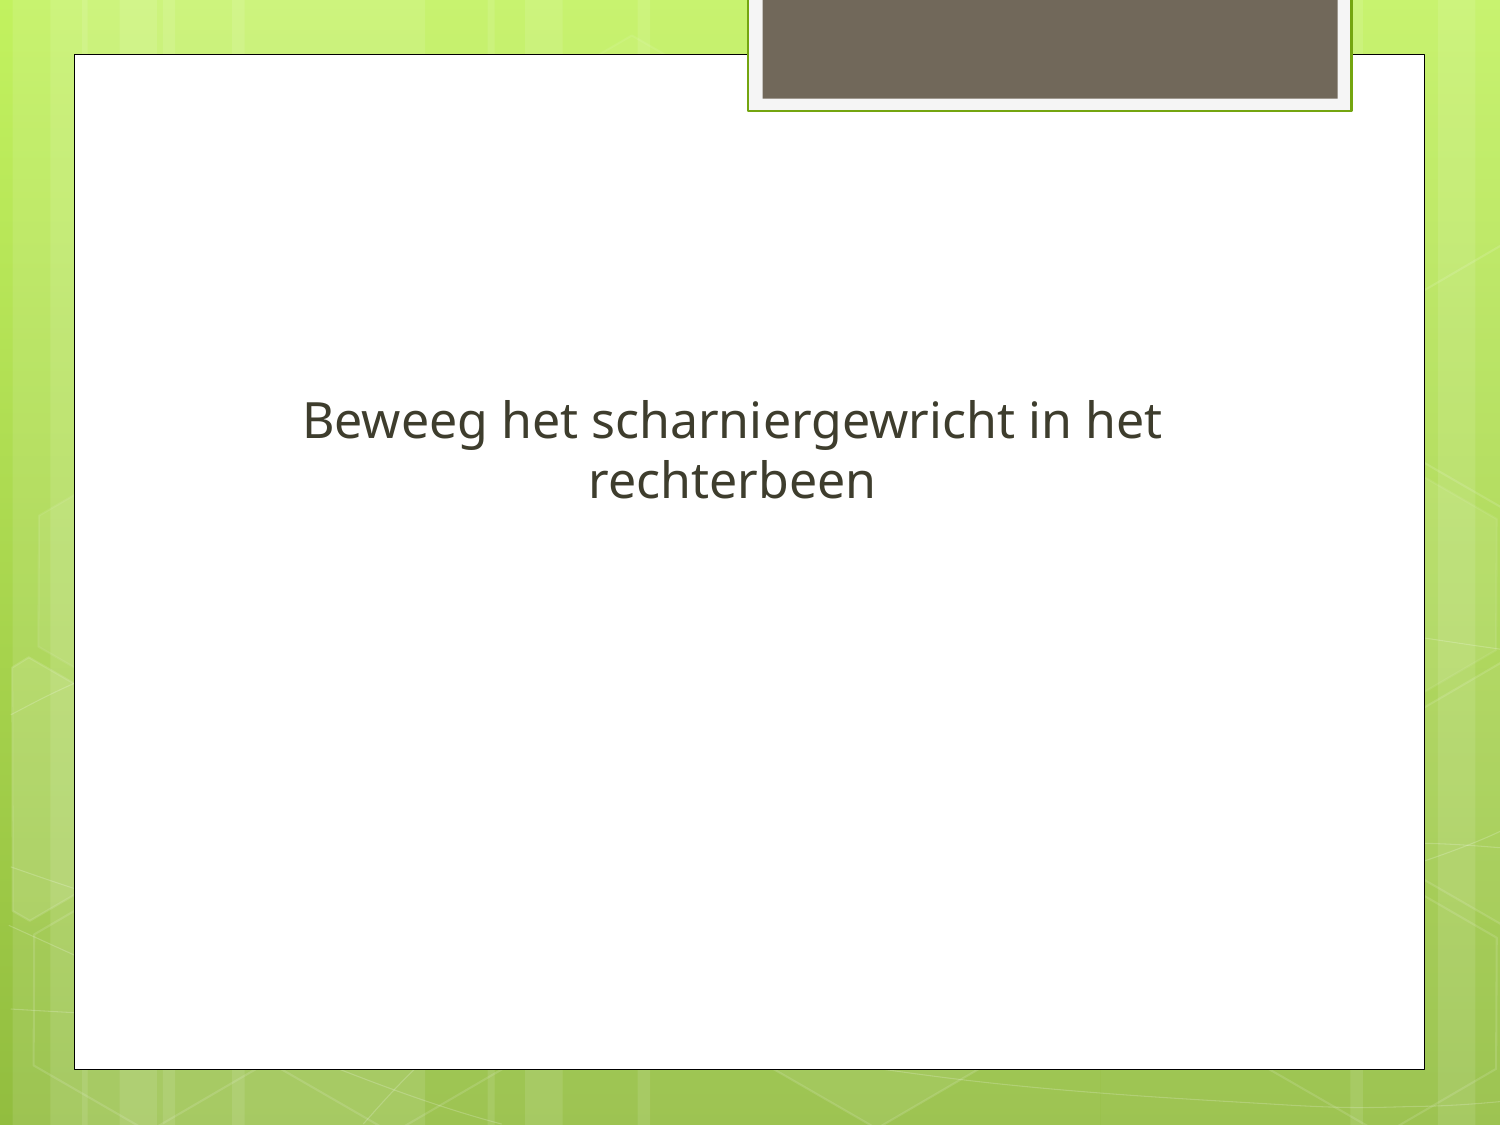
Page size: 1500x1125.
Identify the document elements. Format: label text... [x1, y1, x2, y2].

list Beweeg het scharniergewricht in het rechterbeen [171, 381, 1283, 957]
